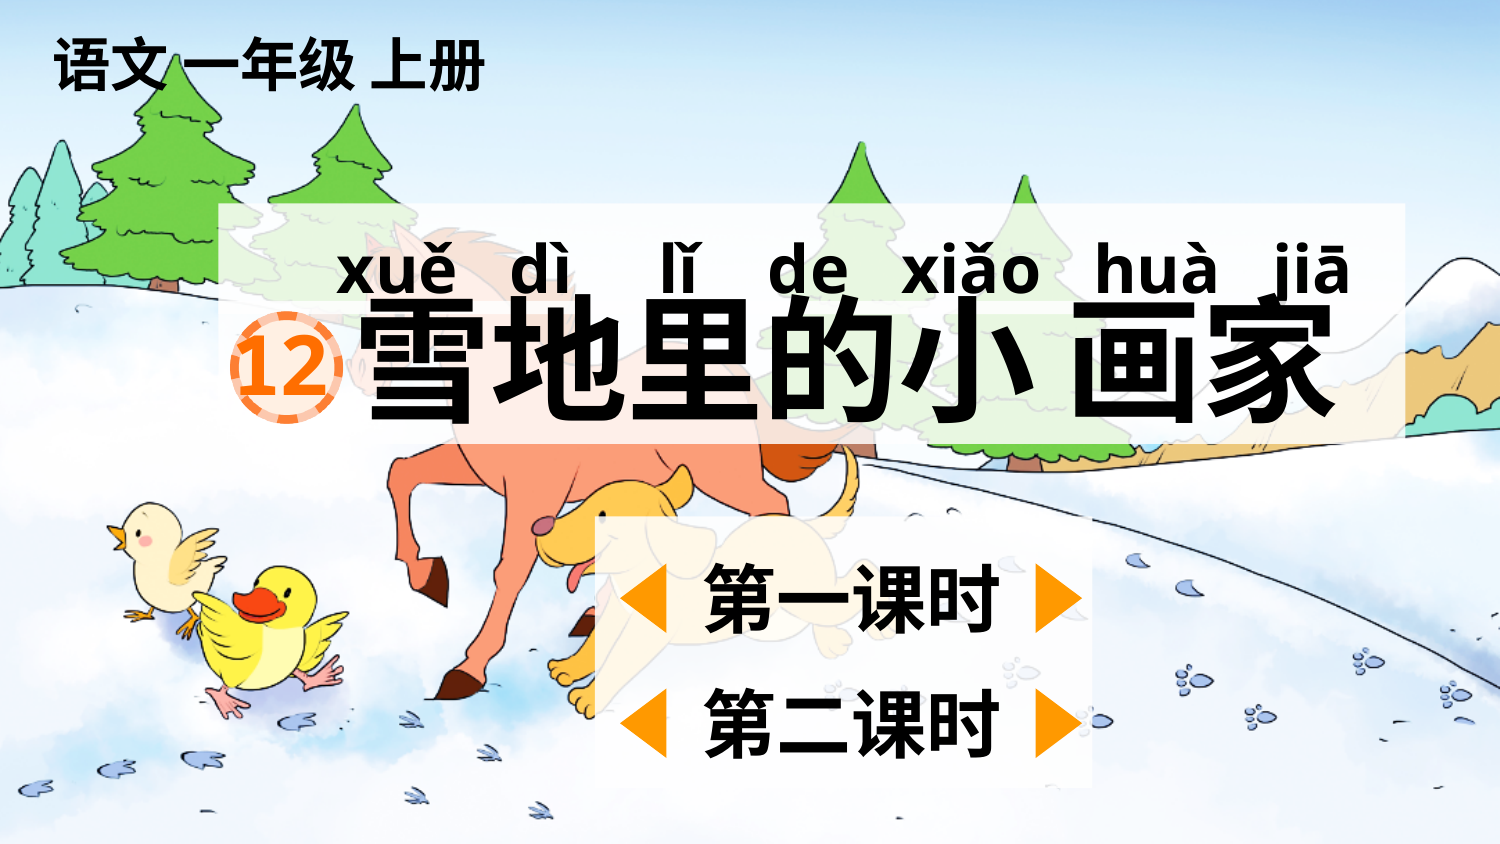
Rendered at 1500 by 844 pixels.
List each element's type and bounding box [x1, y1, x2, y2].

text_box [218, 300, 351, 434]
text_box [619, 669, 1083, 777]
text_box [619, 544, 1083, 652]
picture [0, 0, 1500, 844]
text_box [218, 203, 1406, 446]
